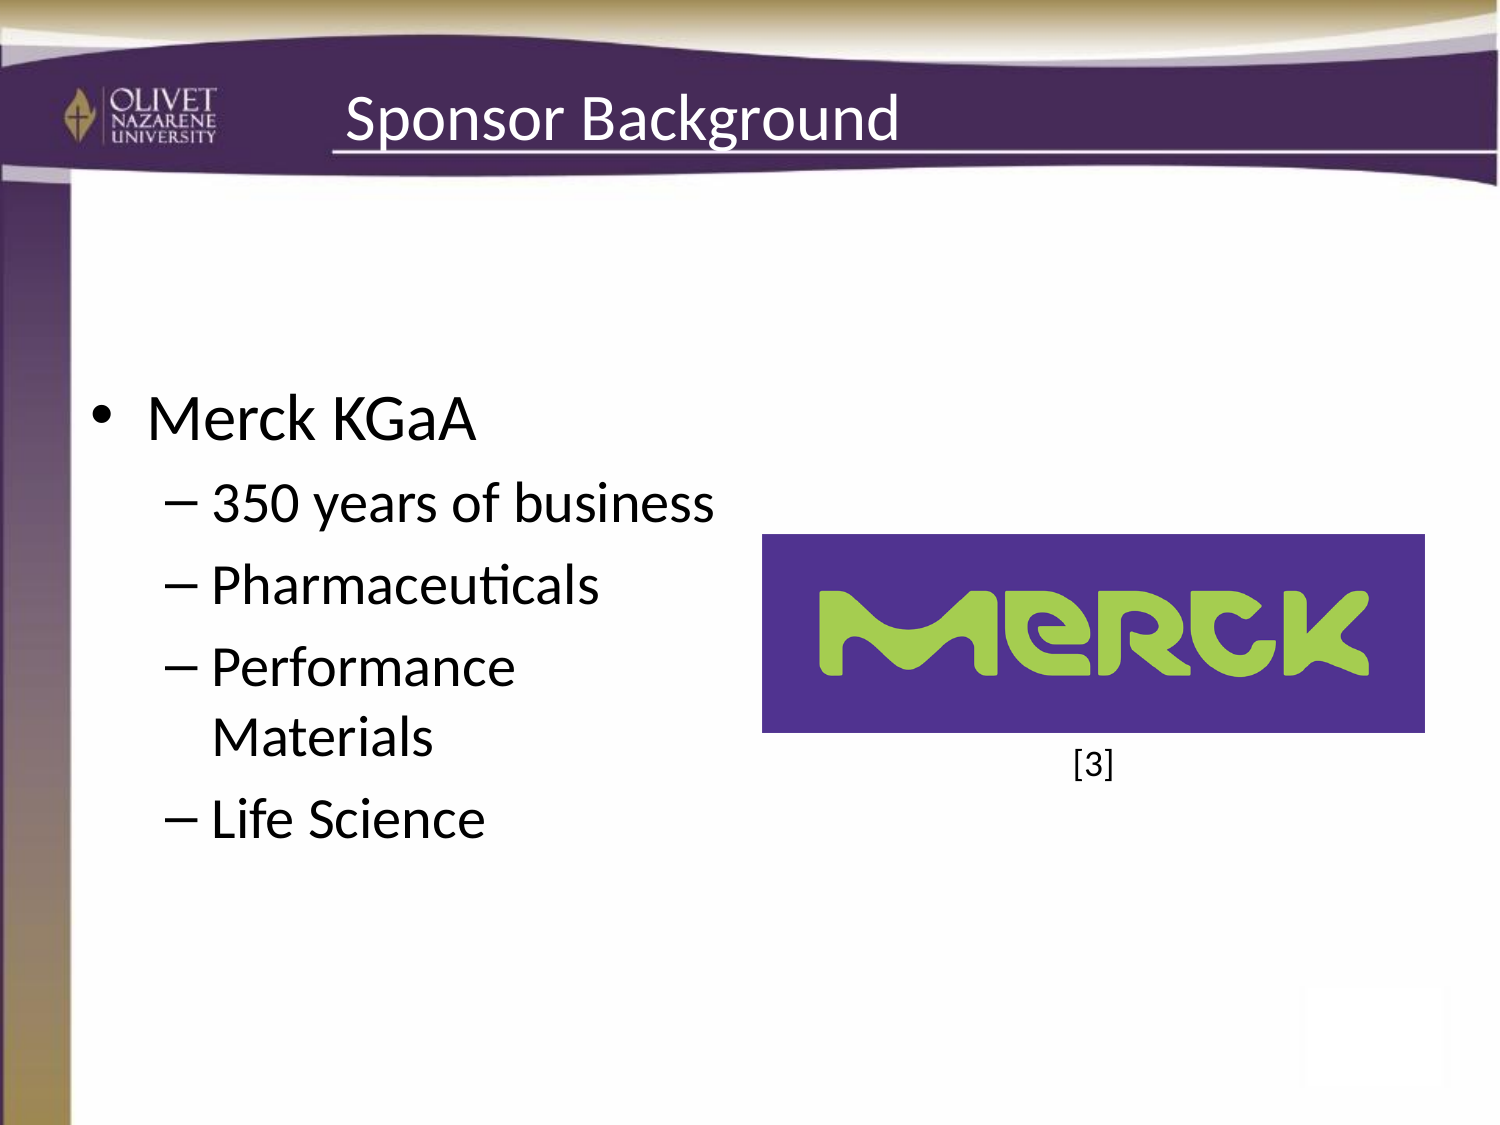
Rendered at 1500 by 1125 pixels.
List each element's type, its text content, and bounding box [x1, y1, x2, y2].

list Merck KGaA 350 years of business Pharmaceuticals Performance Materials Life Science [75, 262, 738, 1005]
title Sponsor Background [330, 60, 1425, 167]
picture [0, 0, 1500, 1125]
text_box [3] [868, 743, 1319, 792]
